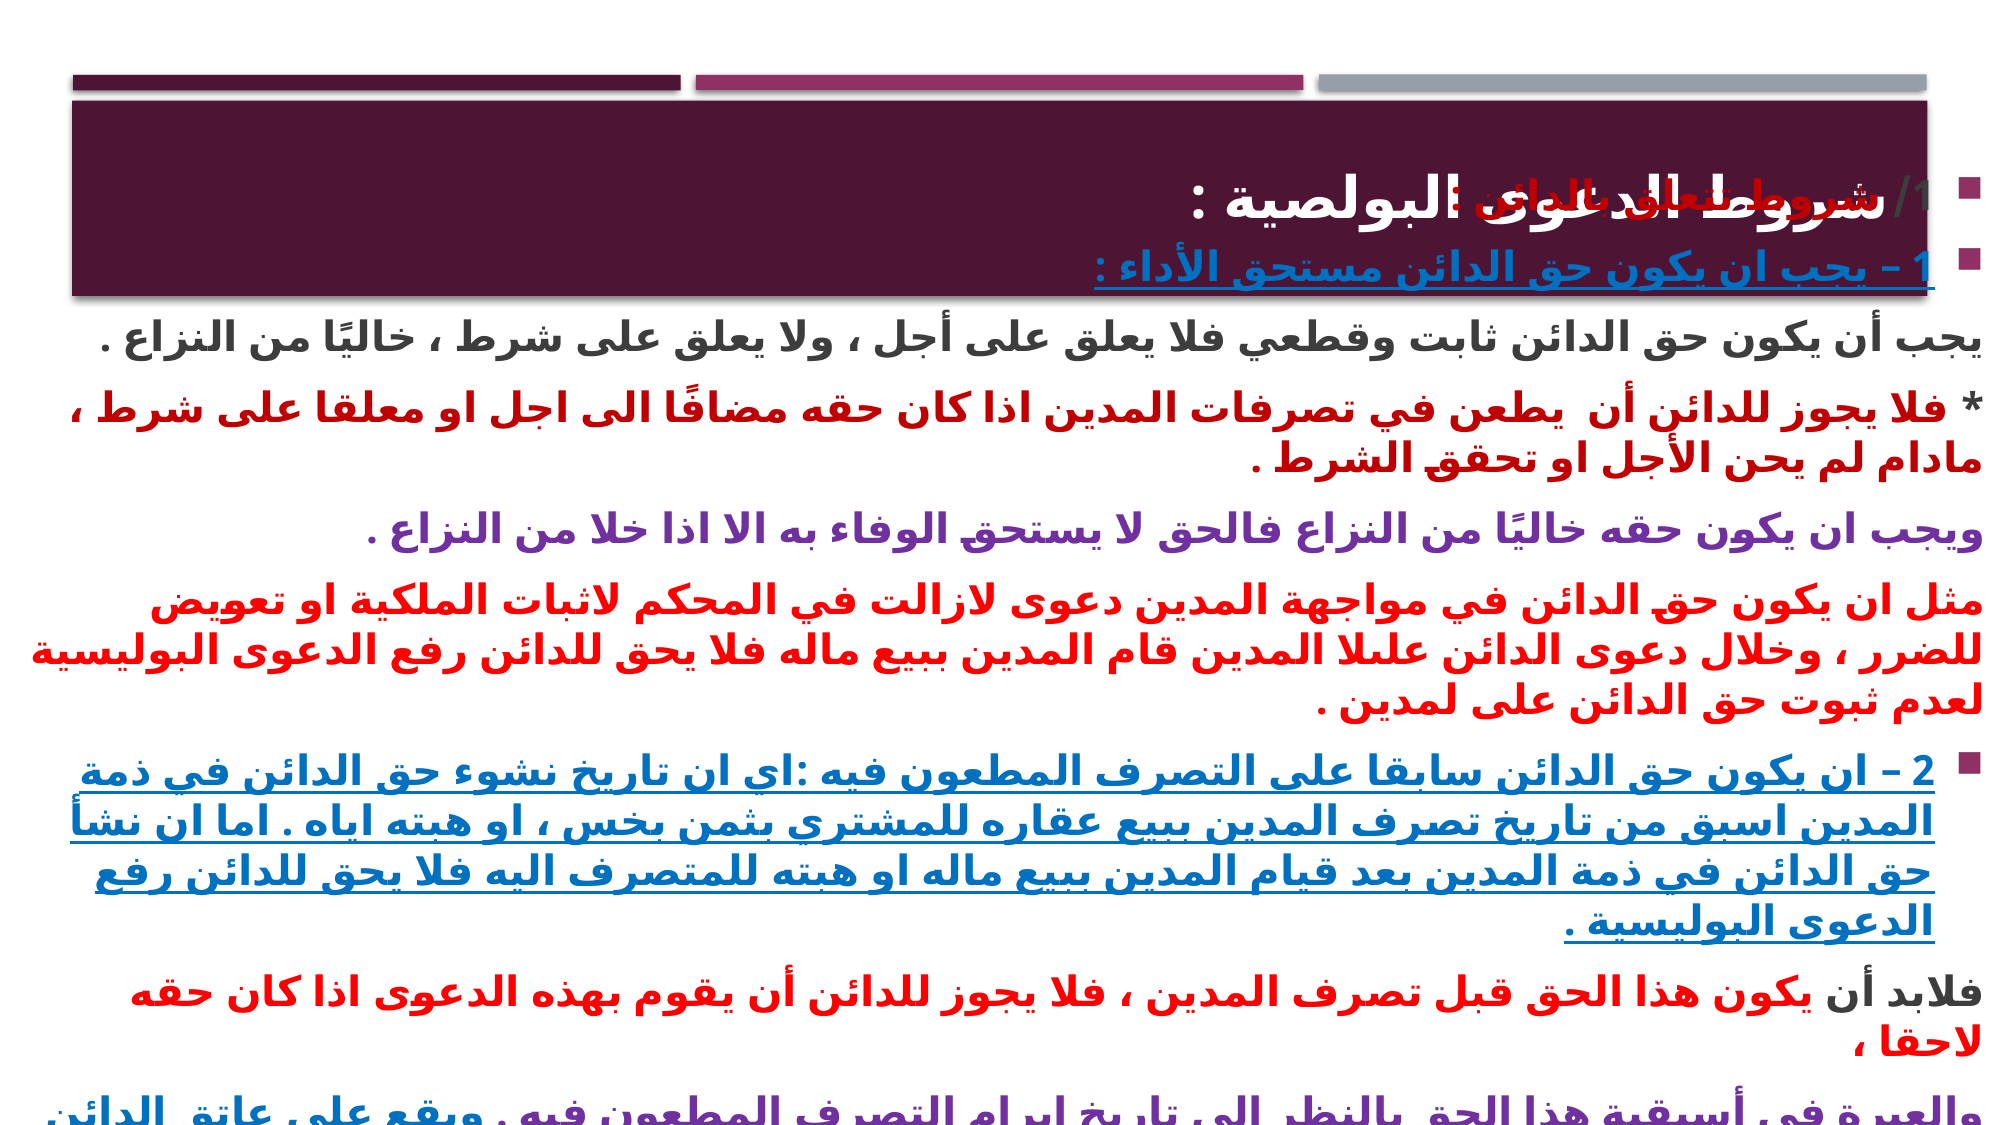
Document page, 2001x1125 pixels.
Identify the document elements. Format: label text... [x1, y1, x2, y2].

list 1/ شروط تتعلق بالدائن : 1 – يجب ان يكون حق الدائن مستحق الأداء : يجب أن يكون حق الدائن ثابت وقطعي فلا يعلق على أجل ، ولا يعلق على شرط ، خاليًا من النزاع . * فلا يجوز للدائن أن يطعن في تصرفات المدين اذا كان حقه مضافًا الى اجل او معلقا على شرط ، مادام لم يحن الأجل او تحقق الشرط . ويجب ان يكون حقه خاليًا من النزاع فالحق لا يستحق الوفاء به الا اذا خلا من النزاع . مثل ان يكون حق الدائن في مواجهة المدين دعوى لازالت في المحكم لاثبات الملكية او تعويض للضرر ، وخلال دعوى الدائن علىلا المدين قام المدين ببيع ماله فلا يحق للدائن رفع الدعوى البوليسية لعدم ثبوت حق الدائن على لمدين . 2 – ان يكون حق الدائن سابقا على التصرف المطعون فيه :اي ان تاريخ نشوء حق الدائن في ذمة المدين اسبق من تاريخ تصرف المدين ببيع عقاره للمشتري بثمن بخس ، او هبته اياه . اما ان نشأ حق الدائن في ذمة المدين بعد قيام المدين ببيع ماله او هبته للمتصرف اليه فلا يحق للدائن رفع الدعوى البوليسية . فلابد أن يكون هذا الحق قبل تصرف المدين ، فلا يجوز للدائن أن يقوم بهذه الدعوى اذا كان حقه لاحقا ، والعبرة في أسبقية هذا الحق بالنظر الى تاريخ ابرام التصرف المطعون فيه . ويقع على عاتق الدائن اثبات اسبقية حقه . [0, 299, 2000, 1125]
title شروط الدعوى البولصية : [95, 115, 1905, 238]
